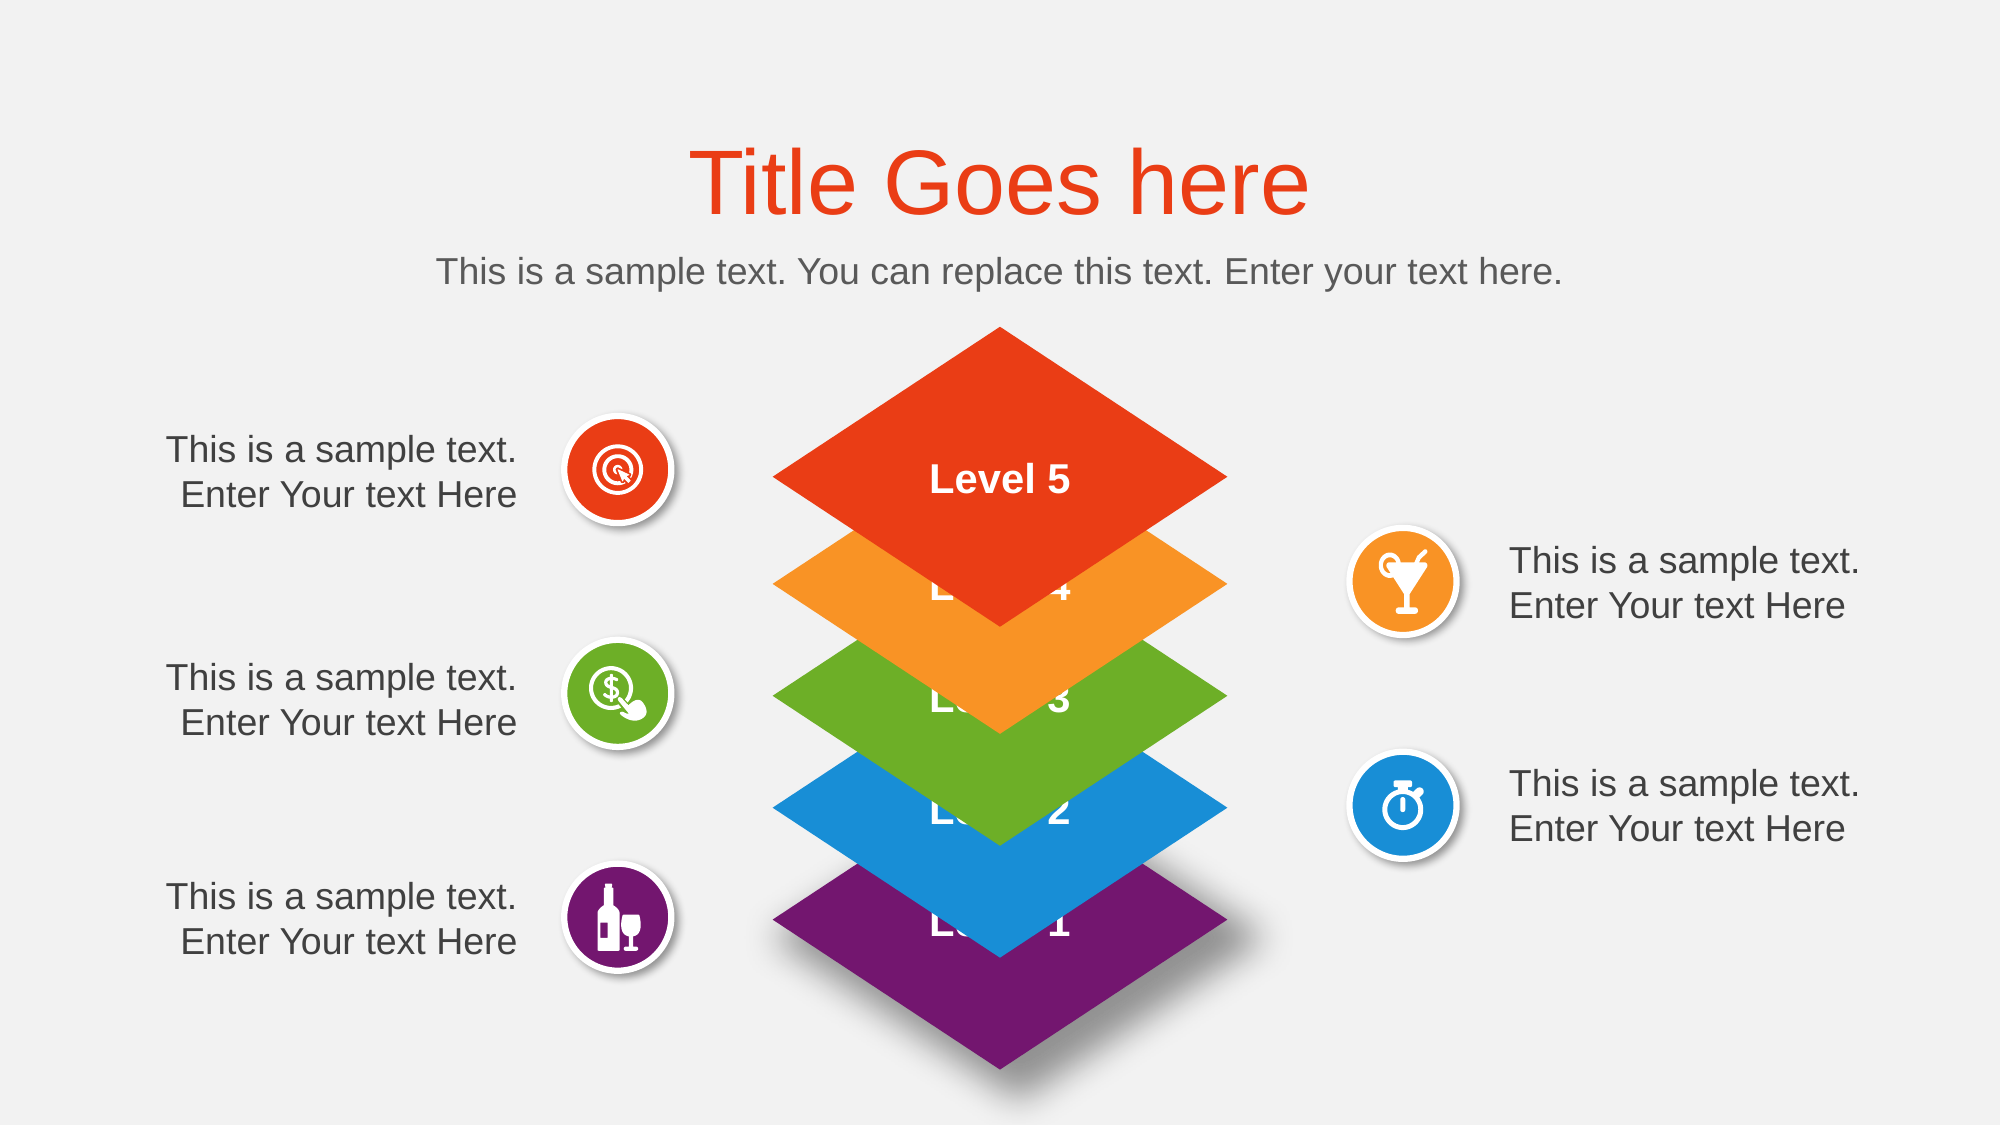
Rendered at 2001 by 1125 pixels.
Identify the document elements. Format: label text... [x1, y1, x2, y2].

text_box [563, 414, 673, 525]
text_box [1349, 751, 1457, 859]
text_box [592, 444, 644, 495]
text_box Level 4 [770, 530, 1230, 736]
text_box Level 1 [770, 864, 1230, 1071]
text_box Level 5 [770, 325, 1230, 628]
text_box This is a sample text. Enter Your text Here [81, 864, 533, 970]
text_box This is a sample text. Enter Your text Here [1494, 529, 1946, 634]
text_box This is a sample text. Enter Your text Here [81, 417, 533, 522]
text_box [1349, 527, 1457, 635]
text_box Level 2 [770, 752, 1230, 959]
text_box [589, 666, 647, 721]
text_box Level 3 [770, 640, 1230, 848]
text_box This is a sample text. You can replace this text. Enter your text here. [391, 239, 1609, 300]
text_box This is a sample text. Enter Your text Here [81, 645, 533, 751]
text_box [563, 638, 673, 748]
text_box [564, 863, 672, 971]
text_box This is a sample text. Enter Your text Here [1494, 751, 1946, 857]
text_box Title Goes here [650, 115, 1350, 239]
